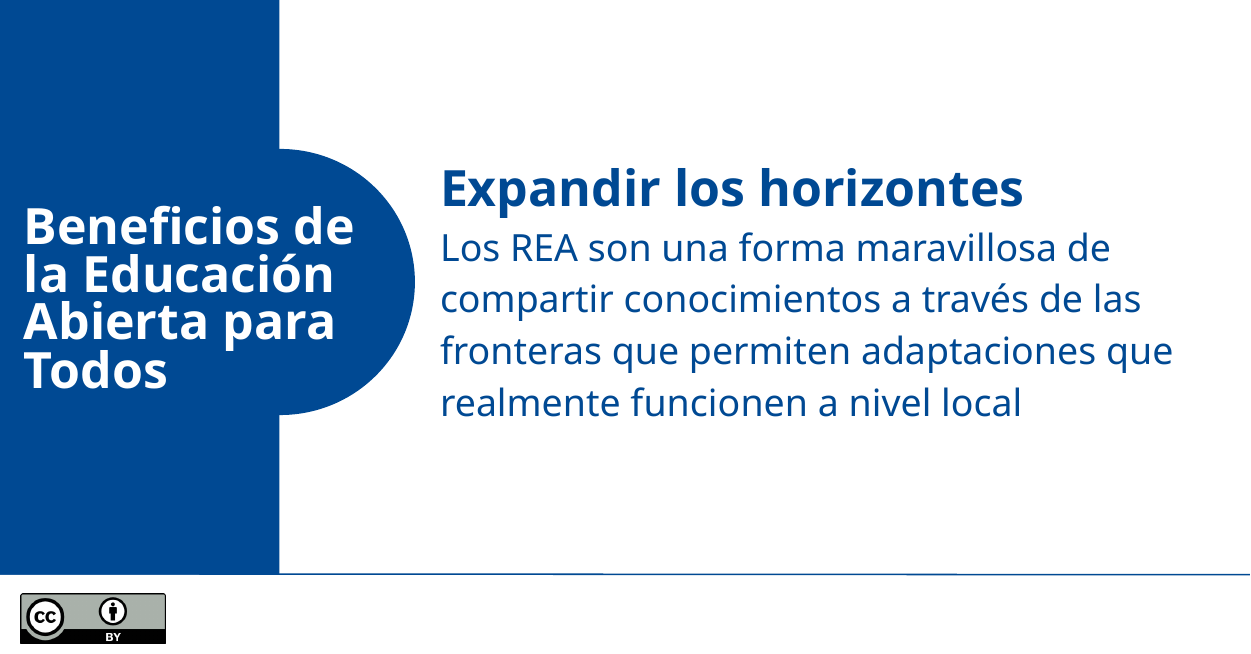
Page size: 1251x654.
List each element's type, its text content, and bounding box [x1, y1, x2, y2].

picture [20, 592, 166, 645]
text_box [183, 148, 378, 190]
text_box [0, 0, 280, 573]
text_box [379, 191, 415, 373]
text_box Expandir los horizontes Los REA son una forma maravillosa de compartir conocimientos a través de las fronteras que permiten adaptaciones que realmente funcionen a nivel local [425, 132, 1195, 439]
text_box [0, 582, 1250, 654]
text_box Beneficios de la Educación Abierta para Todos [8, 190, 379, 413]
